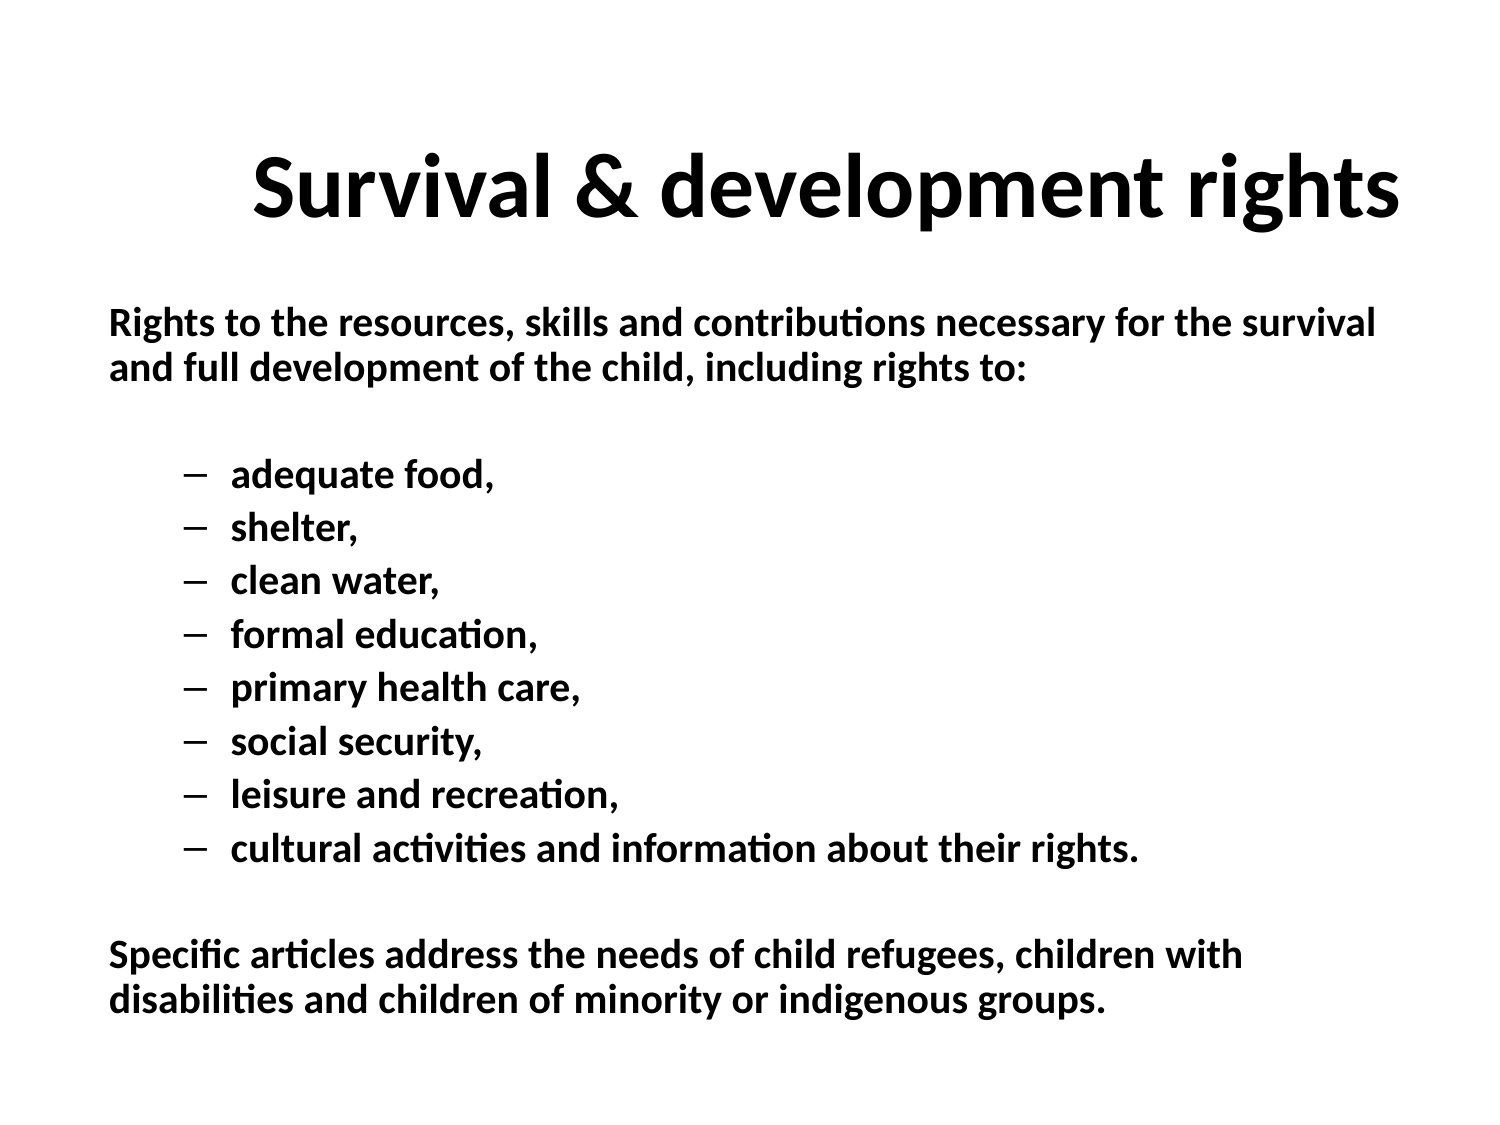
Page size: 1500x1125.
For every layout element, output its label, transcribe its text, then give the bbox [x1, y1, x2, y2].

title Survival & development rights [230, 45, 1425, 292]
list Rights to the resources, skills and contributions necessary for the survival and full development of the child, including rights to: adequate food, shelter, clean water, formal education, primary health care, social security, leisure and recreation, cultural activities and information about their rights. Specific articles address the needs of child refugees, children with disabilities and children of minority or indigenous groups. [93, 292, 1430, 1043]
